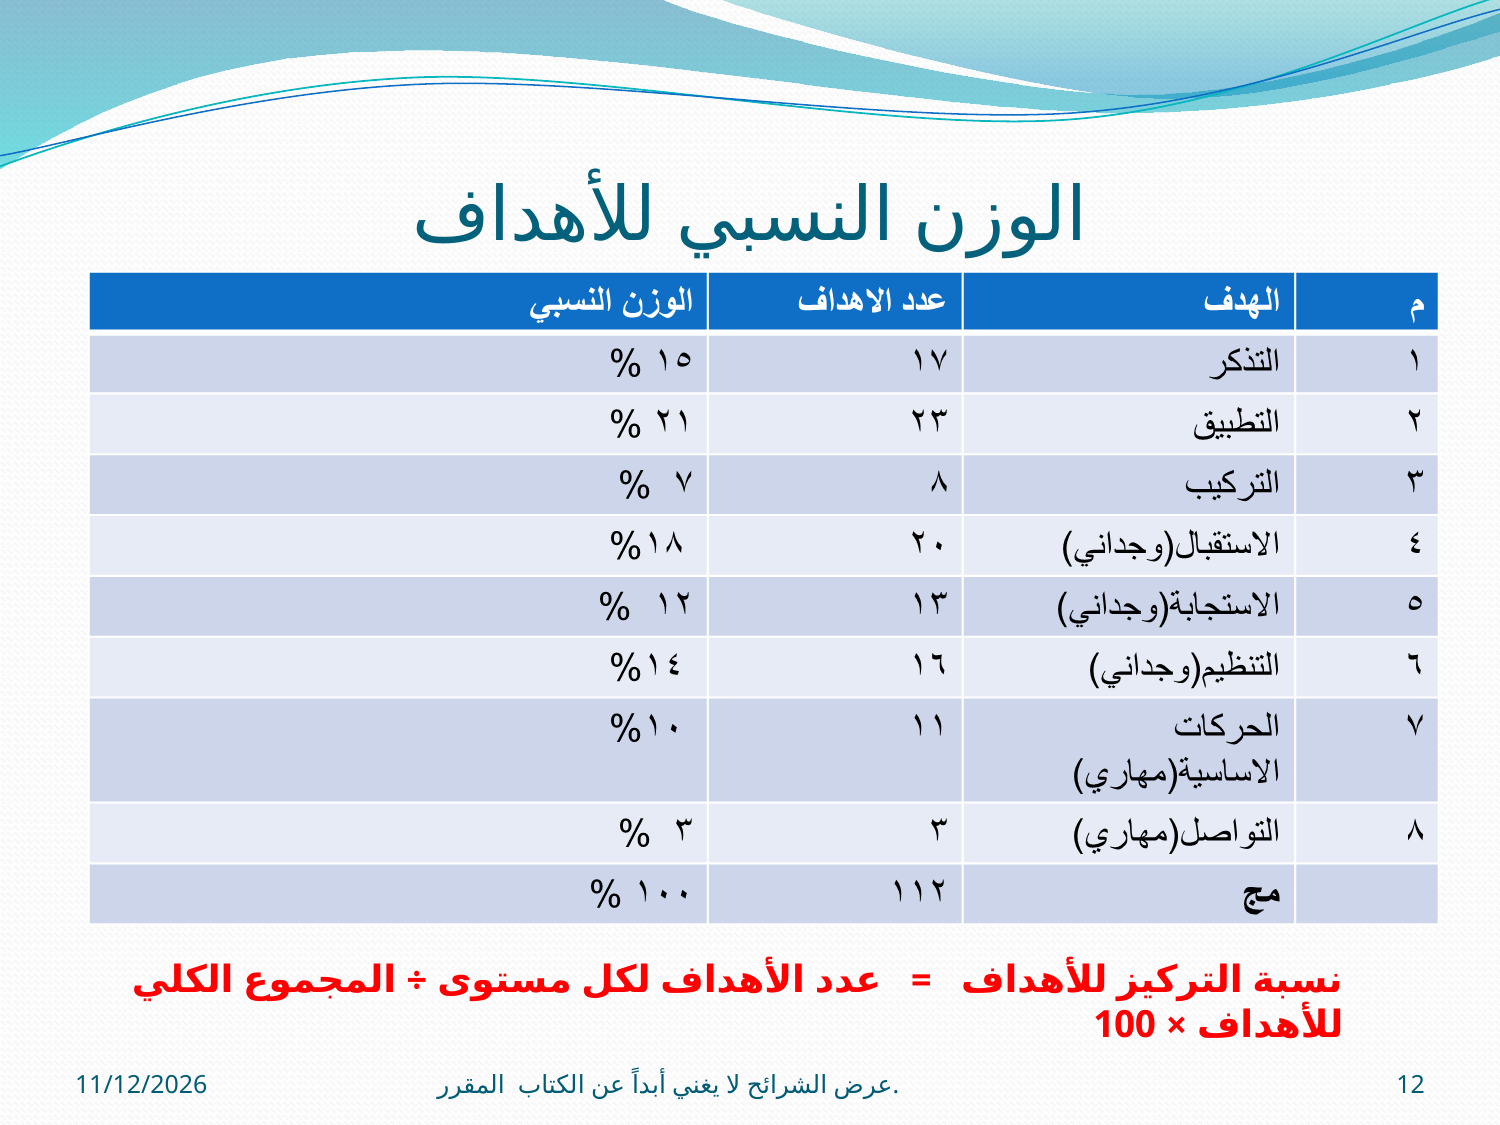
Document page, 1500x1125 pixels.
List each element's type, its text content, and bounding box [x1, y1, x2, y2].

title الوزن النسبي للأهداف [75, 115, 1425, 256]
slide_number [75, 1042, 425, 1103]
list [88, 266, 1439, 939]
text_box نسبة التركيز للأهداف = عدد الأهداف لكل مستوى ÷ المجموع الكلي للأهداف × 100 [100, 952, 1359, 1098]
footer عرض الشرائح لا يغني أبداً عن الكتاب المقرر. [437, 1042, 988, 1103]
slide_number 12 [1299, 1042, 1425, 1103]
